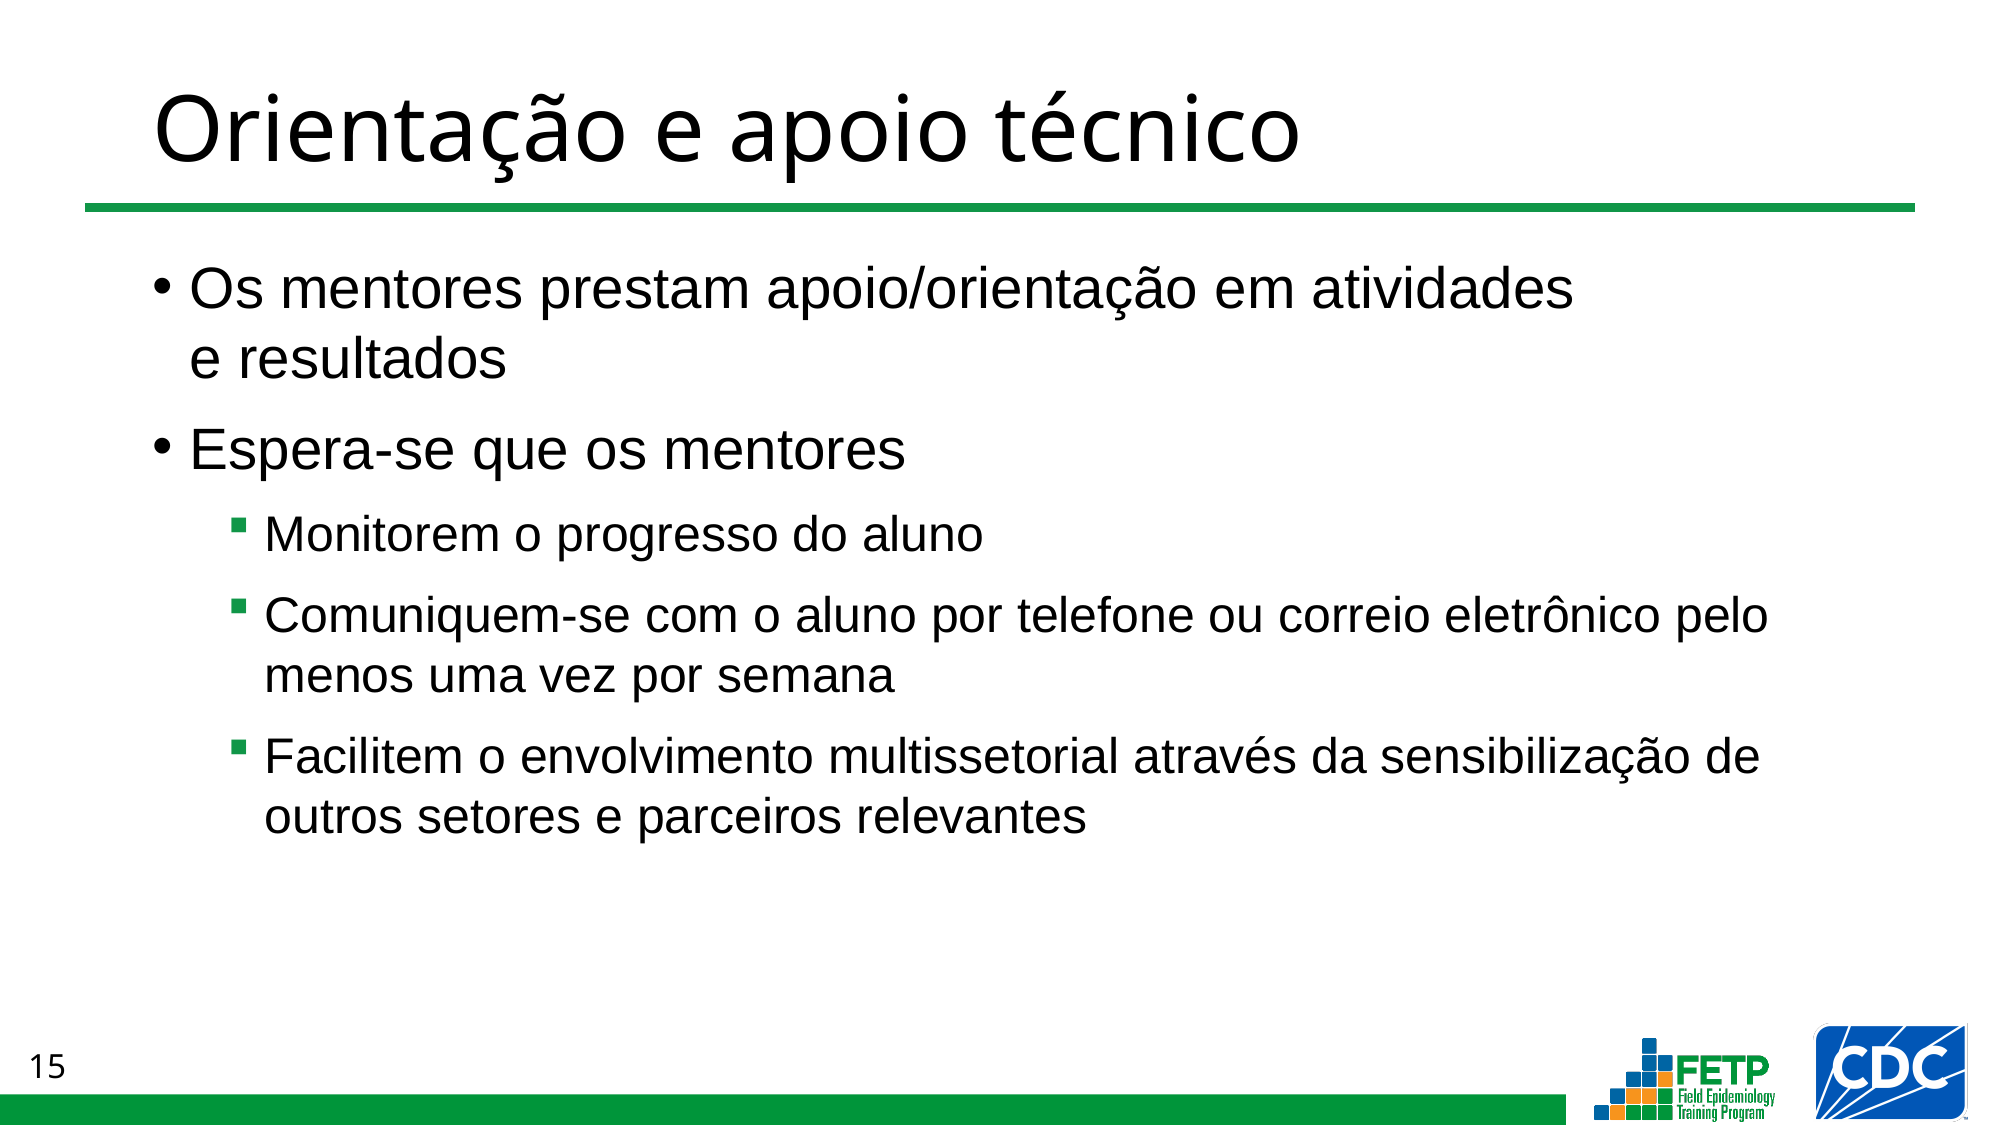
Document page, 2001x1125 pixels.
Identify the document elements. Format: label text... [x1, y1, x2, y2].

title Orientação e apoio técnico [137, 75, 1863, 207]
picture [1813, 1023, 1968, 1122]
list Os mentores prestam apoio/orientação em atividades e resultados Espera-se que os mentores Monitorem o progresso do aluno Comuniquem-se com o aluno por telefone ou correio eletrônico pelo menos uma vez por semana Facilitem o envolvimento multissetorial através da sensibilização de outros setores e parceiros relevantes [137, 242, 1863, 1004]
picture [1594, 1038, 1775, 1122]
